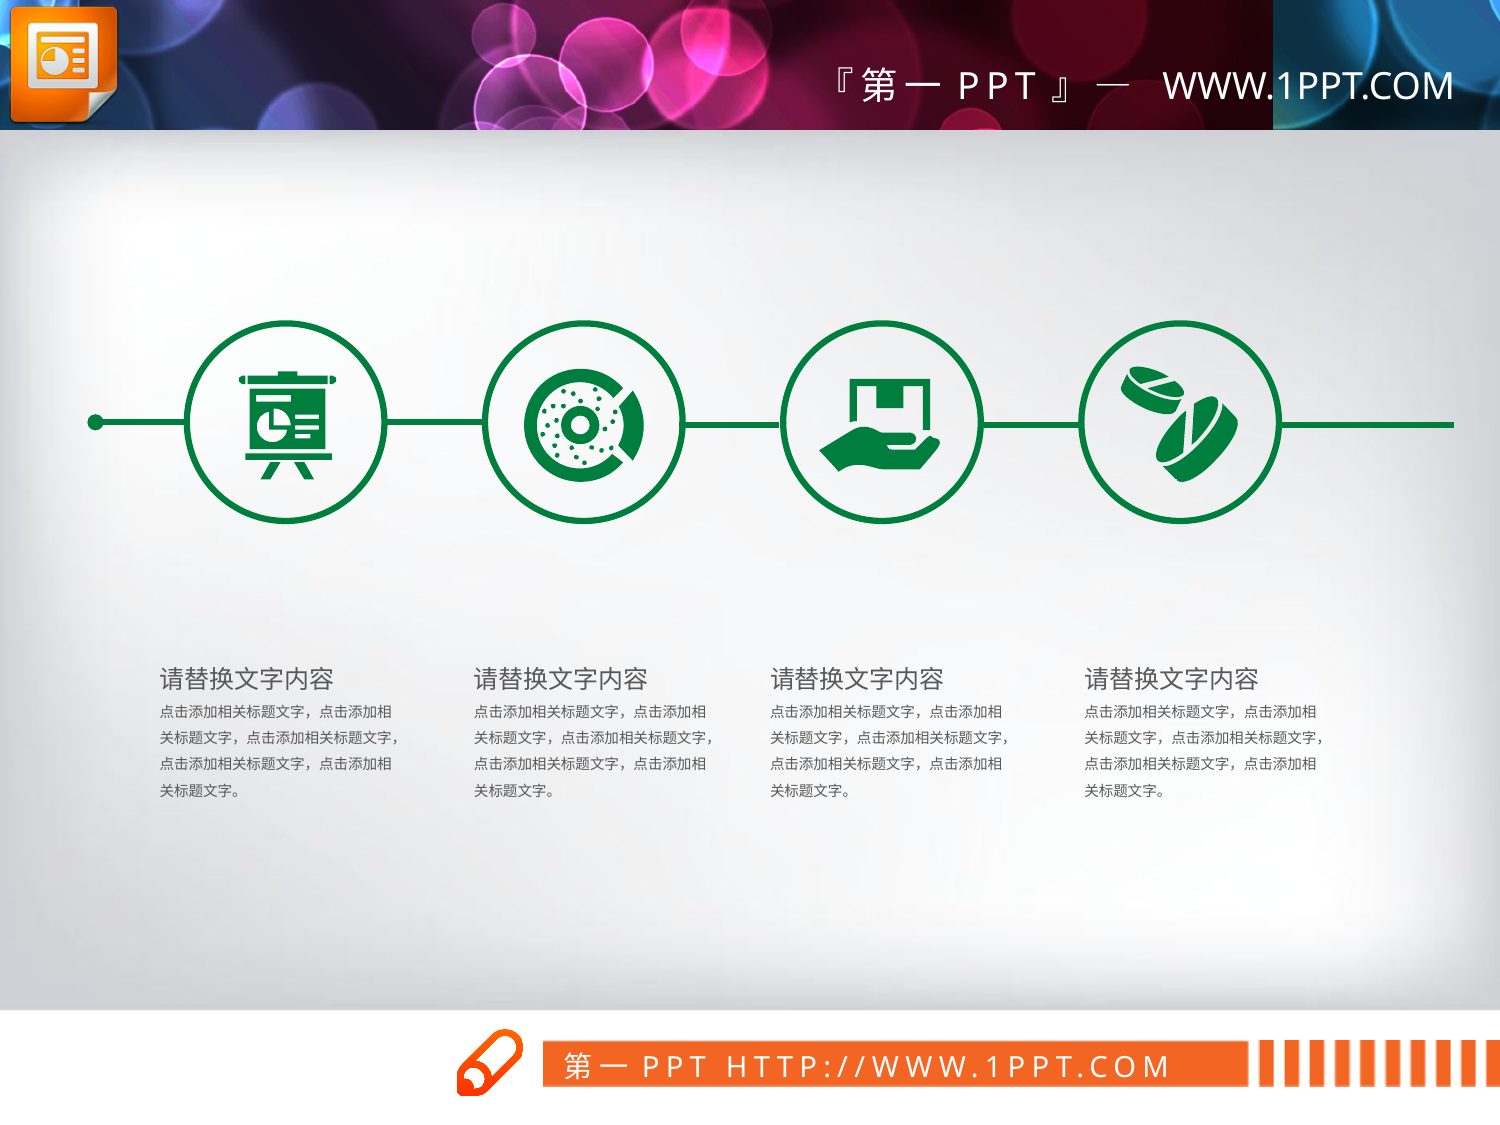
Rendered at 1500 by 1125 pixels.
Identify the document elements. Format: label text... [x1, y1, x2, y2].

text_box [260, 462, 281, 480]
text_box [249, 388, 326, 450]
text_box [819, 426, 941, 472]
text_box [88, 415, 188, 430]
text_box [245, 453, 332, 460]
text_box [1162, 403, 1238, 482]
text_box [238, 375, 246, 385]
text_box 请替换文字内容 点击添加相关标题文字，点击添加相关标题文字，点击添加相关标题文字，点击添加相关标题文字，点击添加相关标题文字。 [459, 641, 728, 807]
text_box [1191, 396, 1219, 445]
text_box [247, 371, 328, 385]
text_box [485, 323, 683, 521]
text_box [849, 378, 931, 431]
text_box [618, 390, 644, 461]
text_box 请替换文字内容 点击添加相关标题文字，点击添加相关标题文字，点击添加相关标题文字，点击添加相关标题文字，点击添加相关标题文字。 [1069, 641, 1338, 807]
text_box [524, 368, 624, 482]
picture [0, 0, 1500, 1012]
text_box [1155, 410, 1187, 463]
text_box [187, 323, 385, 521]
text_box [1120, 373, 1182, 415]
text_box 请替换文字内容 点击添加相关标题文字，点击添加相关标题文字，点击添加相关标题文字，点击添加相关标题文字，点击添加相关标题文字。 [755, 641, 1024, 807]
text_box [1081, 323, 1279, 521]
text_box 请替换文字内容 点击添加相关标题文字，点击添加相关标题文字，点击添加相关标题文字，点击添加相关标题文字，点击添加相关标题文字。 [144, 641, 413, 807]
text_box [294, 462, 315, 480]
text_box [1129, 366, 1169, 384]
text_box [329, 375, 337, 385]
text_box [783, 323, 981, 521]
picture [543, 1040, 1500, 1087]
text_box [1147, 380, 1184, 398]
